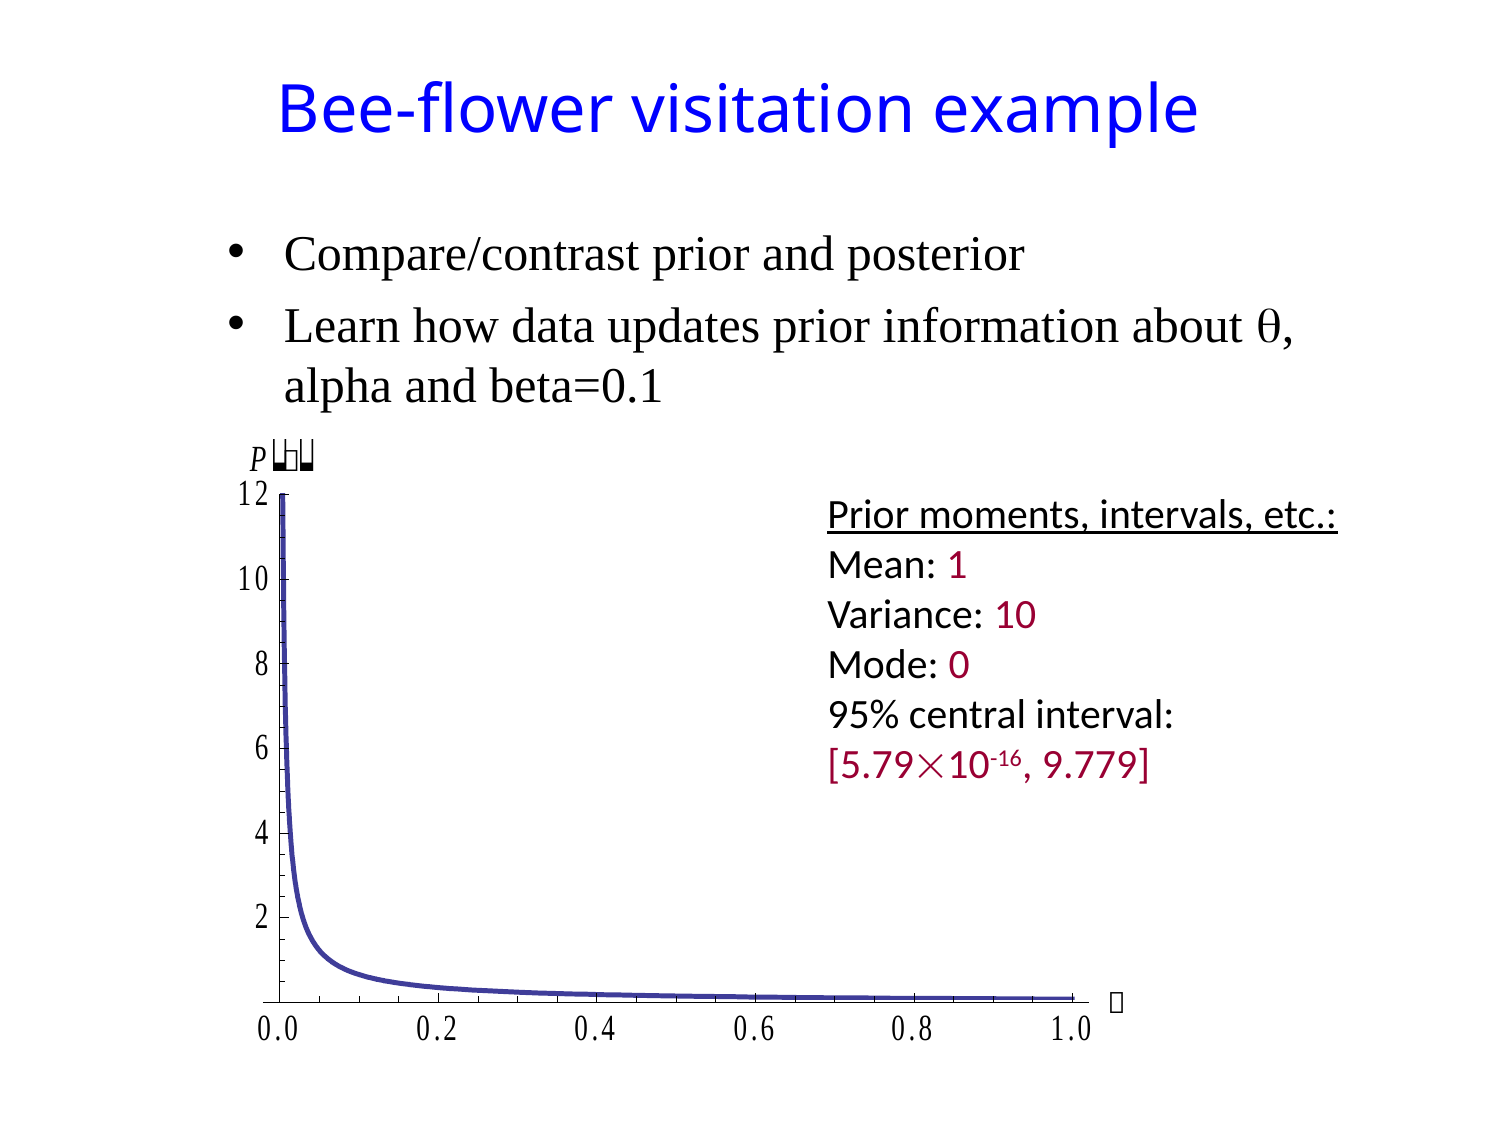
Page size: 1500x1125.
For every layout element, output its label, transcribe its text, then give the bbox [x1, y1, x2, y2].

title Bee-flower visitation example [64, 12, 1415, 200]
picture [237, 438, 1127, 1055]
text_box Prior moments, intervals, etc.: Mean: 1 Variance: 10 Mode: 0 95% central interval: [5.7910-16, 9.779] [1131, 479, 1363, 845]
list Compare/contrast prior and posterior Learn how data updates prior information about , alpha and beta=0.1 [212, 212, 1332, 818]
